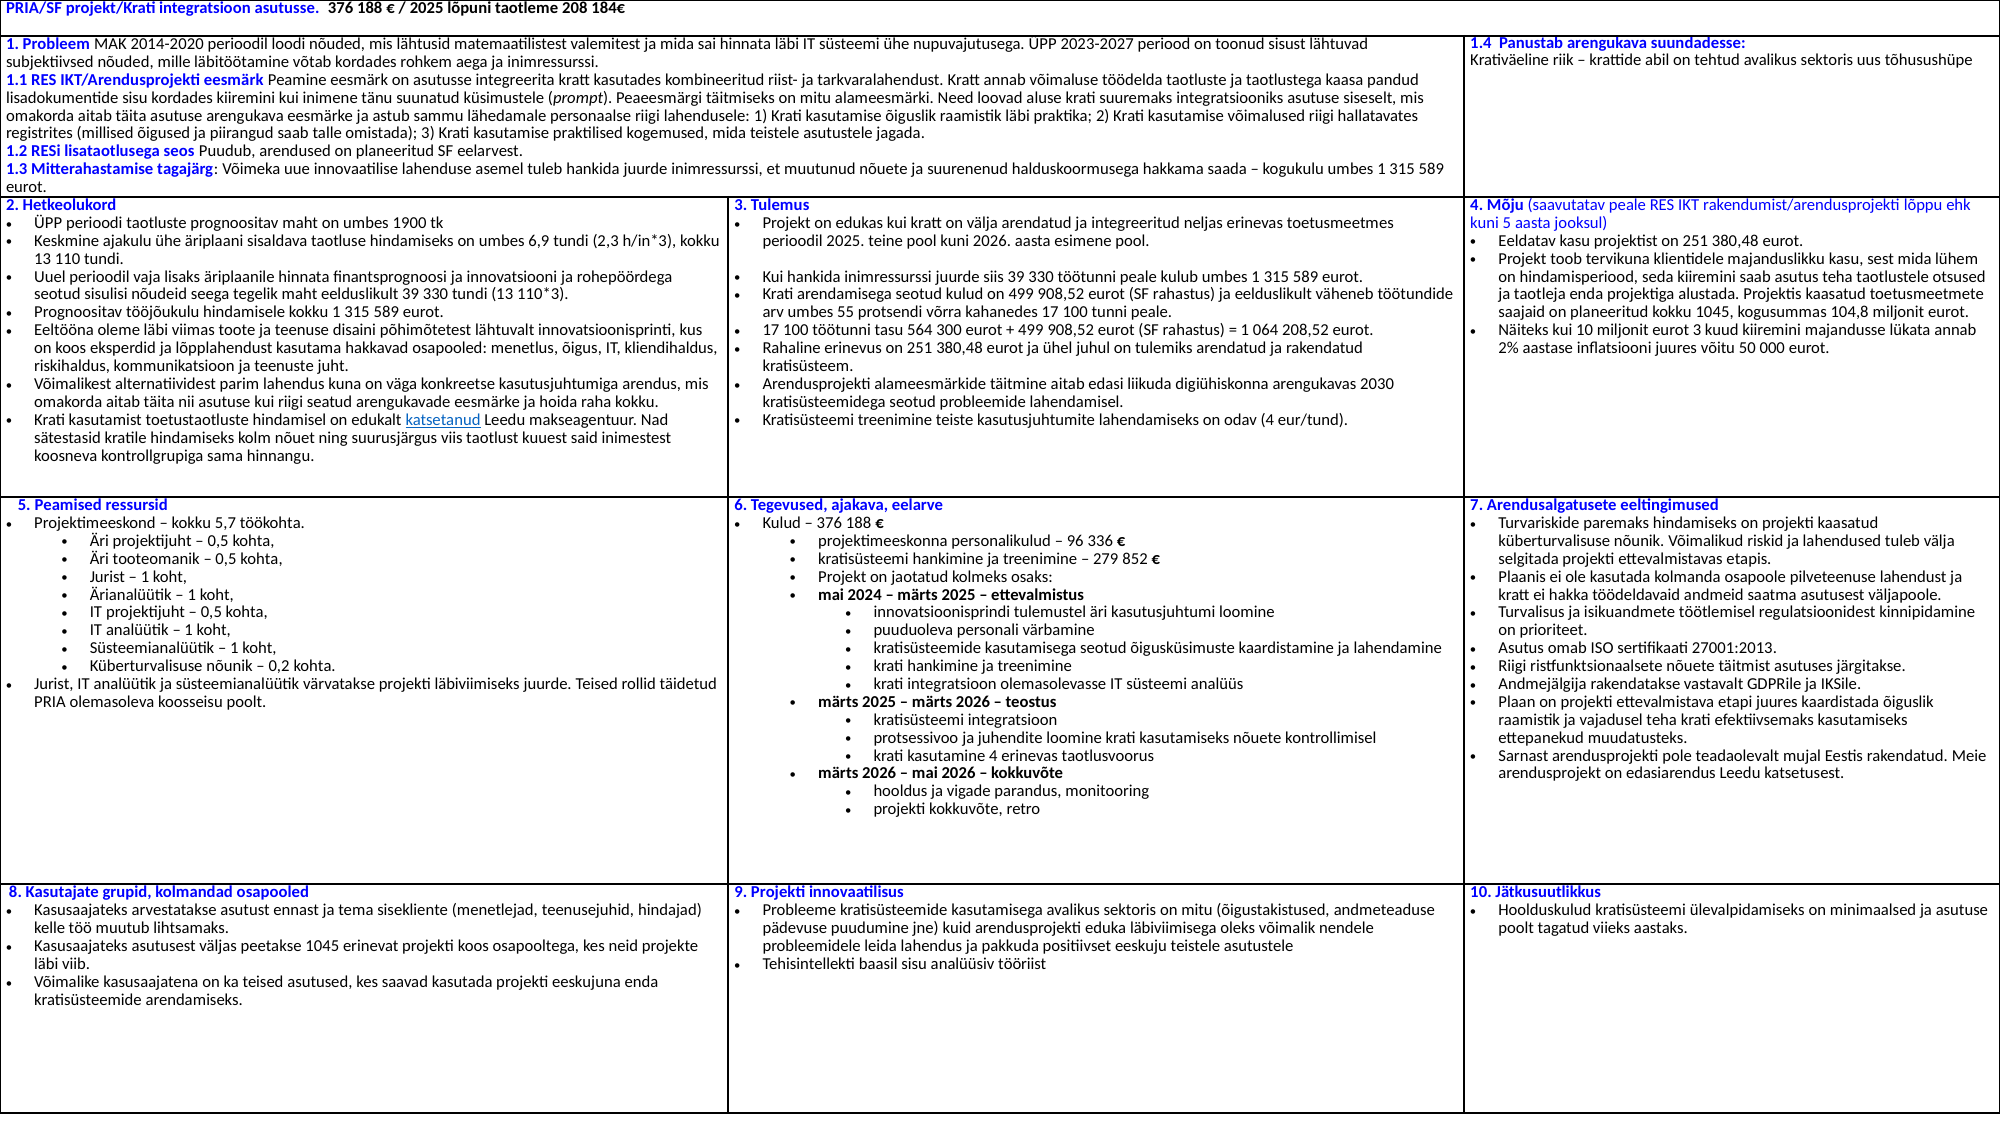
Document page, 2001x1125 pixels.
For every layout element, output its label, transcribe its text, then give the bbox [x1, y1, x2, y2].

table_cell 10. Jätkusuutlikkus Hoolduskulud kratisüsteemi ülevalpidamiseks on minimaalsed ja asutuse poolt tagatud viieks aastaks. [1465, 885, 1999, 1112]
table_cell 1. Probleem MAK 2014-2020 perioodil loodi nõuded, mis lähtusid matemaatilistest valemitest ja mida sai hinnata läbi IT süsteemi ühe nupuvajutusega. ÜPP 2023-2027 periood on toonud sisust lähtuvad subjektiivsed nõuded, mille läbitöötamine võtab kordades rohkem aega ja inimressurssi. 1.1 RES IKT/Arendusprojekti eesmärk Peamine eesmärk on asutusse integreerita kratt kasutades kombineeritud riist- ja tarkvaralahendust. Kratt annab võimaluse töödelda taotluste ja taotlustega kaasa pandud lisadokumentide sisu kordades kiiremini kui inimene tänu suunatud küsimustele (prompt). Peaeesmärgi täitmiseks on mitu alameesmärki. Need loovad aluse krati suuremaks integratsiooniks asutuse siseselt, mis omakorda aitab täita asutuse arengukava eesmärke ja astub sammu lähedamale personaalse riigi lahendusele: 1) Krati kasutamise õiguslik raamistik läbi praktika; 2) Krati kasutamise võimalused riigi hallatavates registrites (millised õigused ja piirangud saab talle omistada); 3) Krati kasutamise praktilised kogemused, mida teistele asutustele jagada. 1.2 RESi lisataotlusega seos Puudub, arendused on planeeritud SF eelarvest. 1.3 Mitterahastamise tagajärg: Võimeka uue innovaatilise lahenduse asemel tuleb hankida juurde inimressurssi, et muutunud nõuete ja suurenenud halduskoormusega hakkama saada – kogukulu umbes 1 315 589 eurot. [1, 37, 1463, 196]
table_cell 5. Peamised ressursid Projektimeeskond – kokku 5,7 töökohta. Äri projektijuht – 0,5 kohta, Äri tooteomanik – 0,5 kohta, Jurist – 1 koht, Ärianalüütik – 1 koht, IT projektijuht – 0,5 kohta, IT analüütik – 1 koht, Süsteemianalüütik – 1 koht, Küberturvalisuse nõunik – 0,2 kohta. Jurist, IT analüütik ja süsteemianalüütik värvatakse projekti läbiviimiseks juurde. Teised rollid täidetud PRIA olemasoleva koosseisu poolt. [1, 498, 727, 883]
table_cell 4. Mõju (saavutatav peale RES IKT rakendumist/arendusprojekti lõppu ehk kuni 5 aasta jooksul) Eeldatav kasu projektist on 251 380,48 eurot. Projekt toob tervikuna klientidele majanduslikku kasu, sest mida lühem on hindamisperiood, seda kiiremini saab asutus teha taotlustele otsused ja taotleja enda projektiga alustada. Projektis kaasatud toetusmeetmete saajaid on planeeritud kokku 1045, kogusummas 104,8 miljonit eurot. Näiteks kui 10 miljonit eurot 3 kuud kiiremini majandusse lükata annab 2% aastase inflatsiooni juures võitu 50 000 eurot. [1465, 198, 1999, 496]
table_cell 6. Tegevused, ajakava, eelarve Kulud – 376 188 € projektimeeskonna personalikulud – 96 336 € kratisüsteemi hankimine ja treenimine – 279 852 € Projekt on jaotatud kolmeks osaks: mai 2024 – märts 2025 – ettevalmistus innovatsioonisprindi tulemustel äri kasutusjuhtumi loomine puuduoleva personali värbamine kratisüsteemide kasutamisega seotud õigusküsimuste kaardistamine ja lahendamine krati hankimine ja treenimine krati integratsioon olemasolevasse IT süsteemi analüüs märts 2025 – märts 2026 – teostus kratisüsteemi integratsioon protsessivoo ja juhendite loomine krati kasutamiseks nõuete kontrollimisel krati kasutamine 4 erinevas taotlusvoorus märts 2026 – mai 2026 – kokkuvõte hooldus ja vigade parandus, monitooring projekti kokkuvõte, retro [729, 498, 1463, 883]
table_cell 9. Projekti innovaatilisus Probleeme kratisüsteemide kasutamisega avalikus sektoris on mitu (õigustakistused, andmeteaduse pädevuse puudumine jne) kuid arendusprojekti eduka läbiviimisega oleks võimalik nendele probleemidele leida lahendus ja pakkuda positiivset eeskuju teistele asutustele Tehisintellekti baasil sisu analüüsiv tööriist [729, 885, 1463, 1112]
table_cell 7. Arendusalgatusete eeltingimused Turvariskide paremaks hindamiseks on projekti kaasatud küberturvalisuse nõunik. Võimalikud riskid ja lahendused tuleb välja selgitada projekti ettevalmistavas etapis. Plaanis ei ole kasutada kolmanda osapoole pilveteenuse lahendust ja kratt ei hakka töödeldavaid andmeid saatma asutusest väljapoole. Turvalisus ja isikuandmete töötlemisel regulatsioonidest kinnipidamine on prioriteet. Asutus omab ISO sertifikaati 27001:2013. Riigi ristfunktsionaalsete nõuete täitmist asutuses järgitakse. Andmejälgija rakendatakse vastavalt GDPRile ja IKSile. Plaan on projekti ettevalmistava etapi juures kaardistada õiguslik raamistik ja vajadusel teha krati efektiivsemaks kasutamiseks ettepanekud muudatusteks. Sarnast arendusprojekti pole teadaolevalt mujal Eestis rakendatud. Meie arendusprojekt on edasiarendus Leedu katsetusest. [1465, 498, 1999, 883]
table_cell 3. Tulemus Projekt on edukas kui kratt on välja arendatud ja integreeritud neljas erinevas toetusmeetmes perioodil 2025. teine pool kuni 2026. aasta esimene pool. Kui hankida inimressurssi juurde siis 39 330 töötunni peale kulub umbes 1 315 589 eurot. Krati arendamisega seotud kulud on 499 908,52 eurot (SF rahastus) ja eelduslikult väheneb töötundide arv umbes 55 protsendi võrra kahanedes 17 100 tunni peale. 17 100 töötunni tasu 564 300 eurot + 499 908,52 eurot (SF rahastus) = 1 064 208,52 eurot. Rahaline erinevus on 251 380,48 eurot ja ühel juhul on tulemiks arendatud ja rakendatud kratisüsteem. Arendusprojekti alameesmärkide täitmine aitab edasi liikuda digiühiskonna arengukavas 2030 kratisüsteemidega seotud probleemide lahendamisel. Kratisüsteemi treenimine teiste kasutusjuhtumite lahendamiseks on odav (4 eur/tund). [729, 198, 1463, 496]
table_cell 8. Kasutajate grupid, kolmandad osapooled Kasusaajateks arvestatakse asutust ennast ja tema sisekliente (menetlejad, teenusejuhid, hindajad) kelle töö muutub lihtsamaks. Kasusaajateks asutusest väljas peetakse 1045 erinevat projekti koos osapooltega, kes neid projekte läbi viib. Võimalike kasusaajatena on ka teised asutused, kes saavad kasutada projekti eeskujuna enda kratisüsteemide arendamiseks. [1, 885, 727, 1112]
table_header PRIA/SF projekt/Krati integratsioon asutusse. 376 188 € / 2025 lõpuni taotleme 208 184€ [1, 1, 1999, 35]
table_cell 2. Hetkeolukord ÜPP perioodi taotluste prognoositav maht on umbes 1900 tk Keskmine ajakulu ühe äriplaani sisaldava taotluse hindamiseks on umbes 6,9 tundi (2,3 h/in*3), kokku 13 110 tundi. Uuel perioodil vaja lisaks äriplaanile hinnata finantsprognoosi ja innovatsiooni ja rohepöördega seotud sisulisi nõudeid seega tegelik maht eelduslikult 39 330 tundi (13 110*3). Prognoositav tööjõukulu hindamisele kokku 1 315 589 eurot. Eeltööna oleme läbi viimas toote ja teenuse disaini põhimõtetest lähtuvalt innovatsioonisprinti, kus on koos eksperdid ja lõpplahendust kasutama hakkavad osapooled: menetlus, õigus, IT, kliendihaldus, riskihaldus, kommunikatsioon ja teenuste juht. Võimalikest alternatiividest parim lahendus kuna on väga konkreetse kasutusjuhtumiga arendus, mis omakorda aitab täita nii asutuse kui riigi seatud arengukavade eesmärke ja hoida raha kokku. Krati kasutamist toetustaotluste hindamisel on edukalt katsetanud Leedu makseagentuur. Nad sätestasid kratile hindamiseks kolm nõuet ning suurusjärgus viis taotlust kuuest said inimestest koosneva kontrollgrupiga sama hinnangu. [1, 198, 727, 496]
table_cell 1.4 Panustab arengukava suundadesse: Krativäeline riik – krattide abil on tehtud avalikus sektoris uus tõhusushüpe [1465, 37, 1999, 196]
